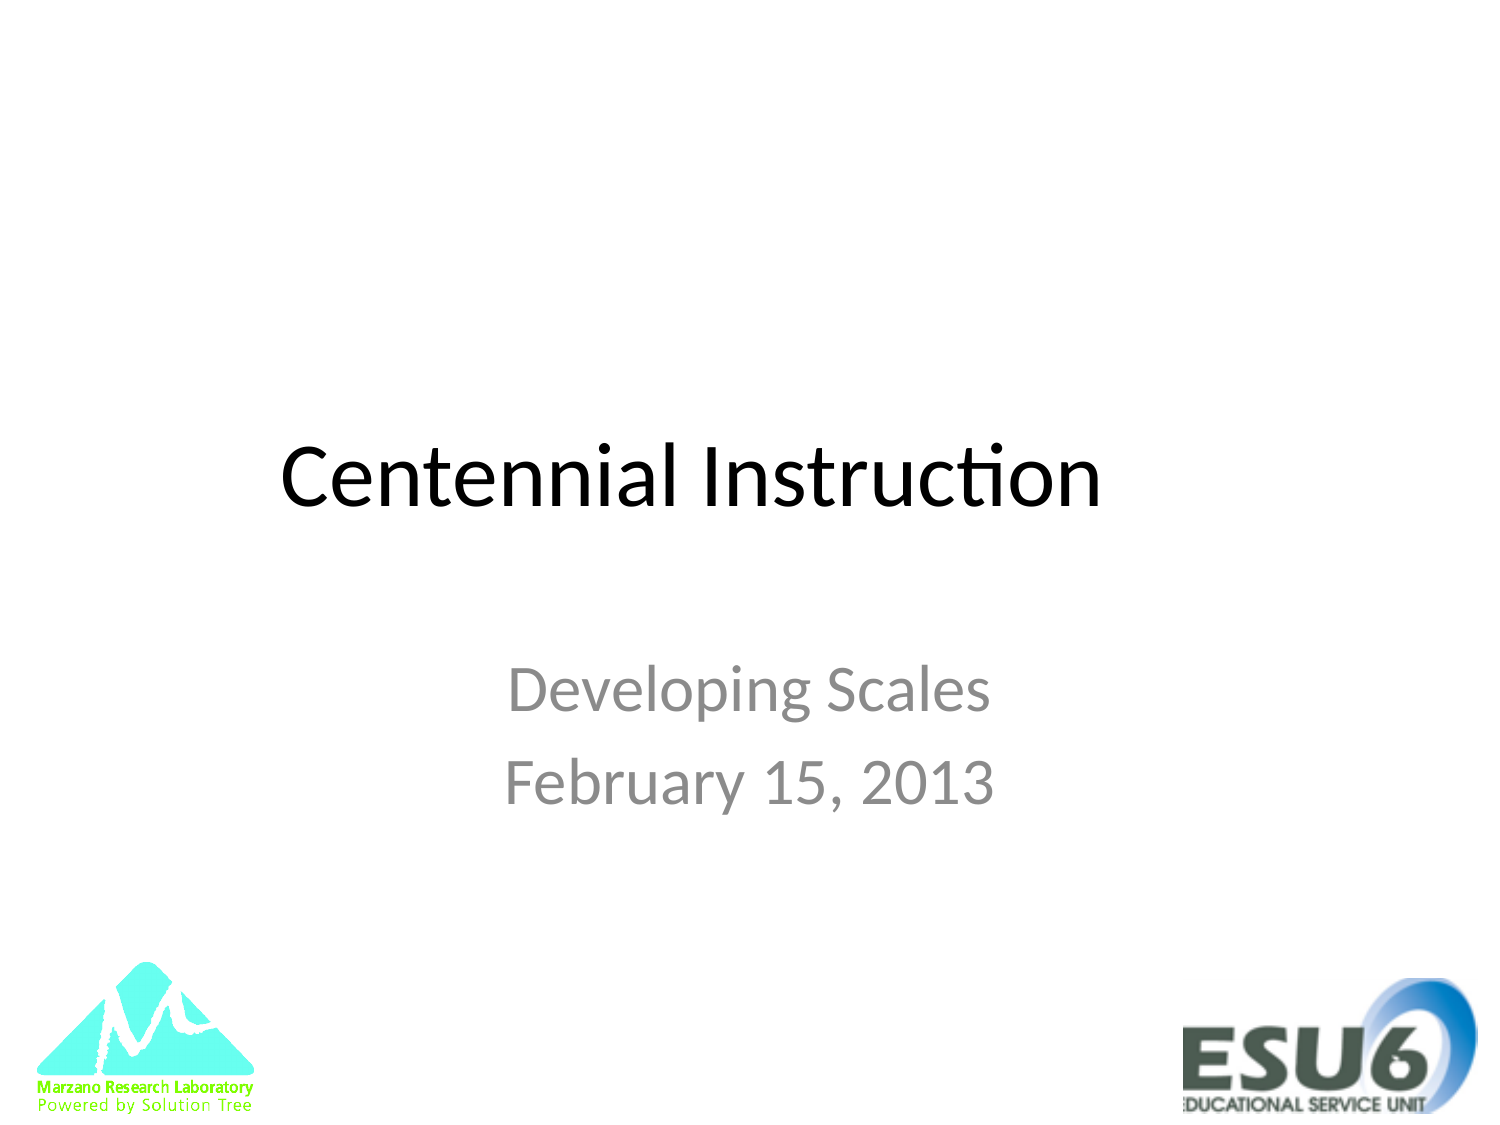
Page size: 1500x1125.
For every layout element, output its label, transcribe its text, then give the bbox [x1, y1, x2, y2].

picture [1183, 978, 1478, 1114]
title Centennial Instruction [55, 349, 1331, 591]
picture [37, 962, 254, 1114]
subtitle Developing Scales February 15, 2013 [225, 637, 1275, 925]
